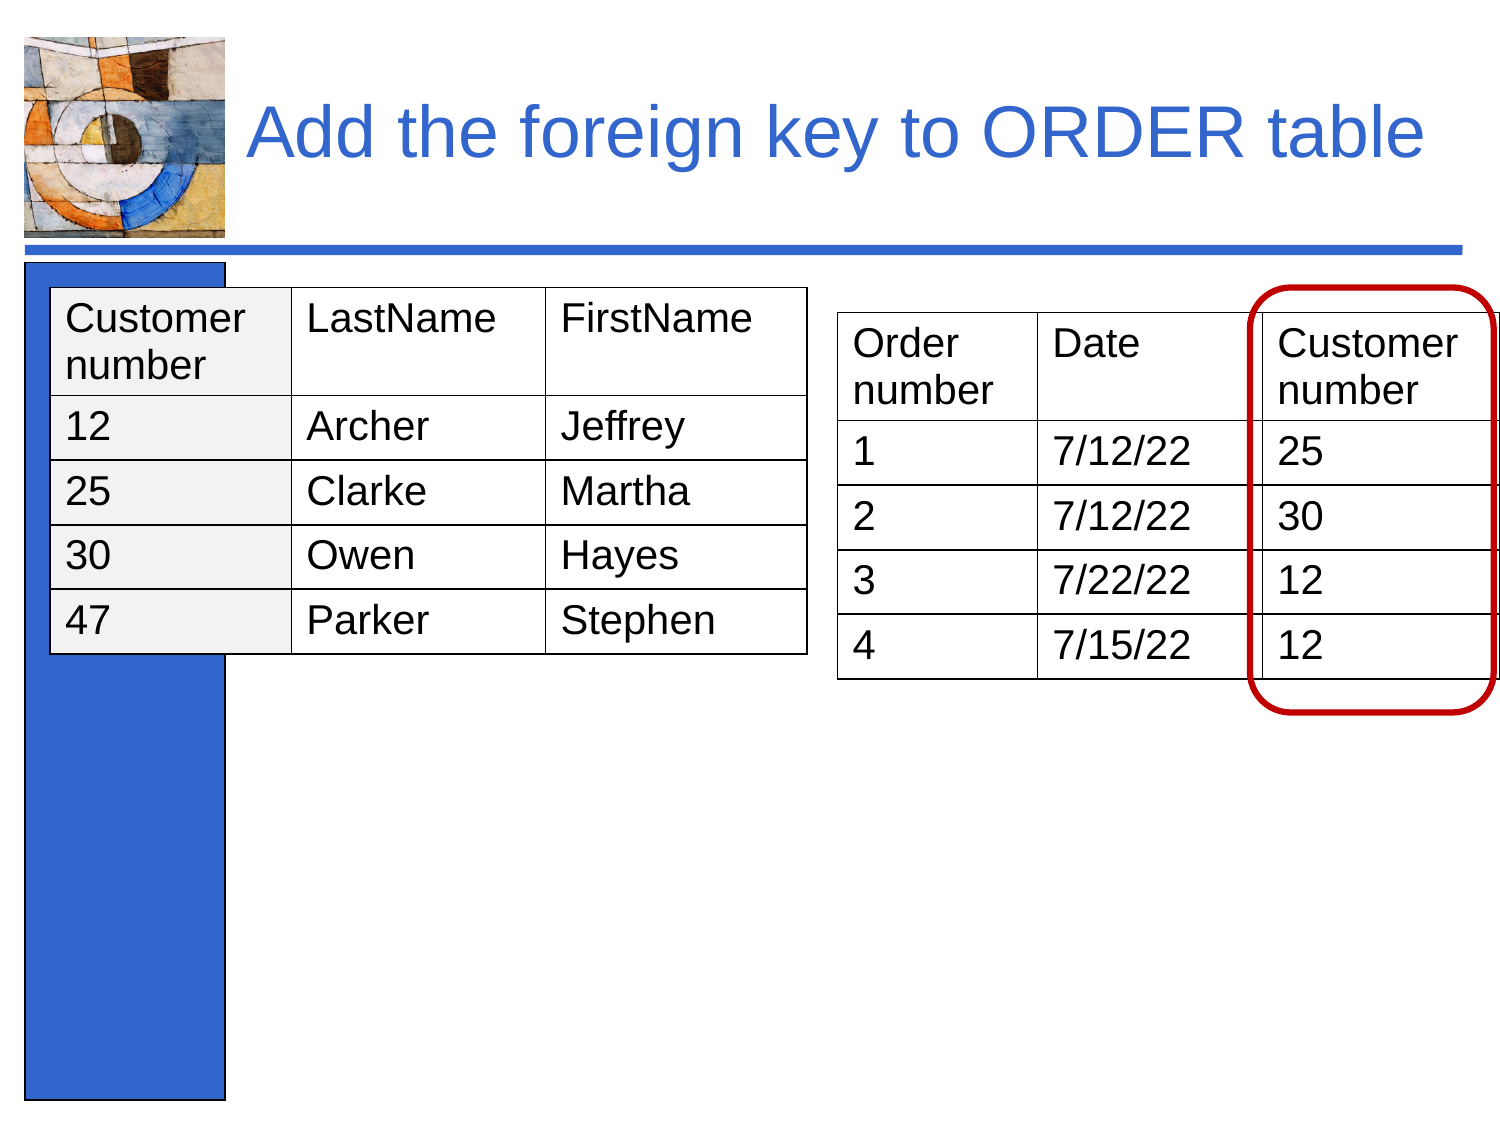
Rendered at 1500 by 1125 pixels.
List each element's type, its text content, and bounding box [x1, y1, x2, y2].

table_cell 25 [51, 461, 291, 524]
table_cell Clarke [292, 461, 545, 524]
table_cell 7/12/22 [1038, 421, 1247, 484]
table_cell Owen [292, 526, 545, 588]
table_cell Archer [292, 396, 545, 459]
table_cell 2 [838, 486, 1037, 549]
text_box [1247, 285, 1496, 715]
table_header FirstName [546, 288, 806, 395]
table_cell 7/12/22 [1038, 486, 1247, 549]
table_cell 47 [51, 590, 291, 653]
table_cell Hayes [546, 526, 806, 588]
table_header Date [1038, 313, 1250, 420]
table_cell 7/15/22 [1038, 615, 1248, 678]
table_cell Parker [292, 590, 545, 653]
table_header Customer number [51, 288, 291, 395]
title Add the foreign key to ORDER table [180, 49, 1494, 207]
table_cell Stephen [546, 590, 806, 653]
table_header Order number [838, 313, 1037, 420]
table_cell Jeffrey [546, 396, 806, 459]
table_cell 3 [838, 551, 1037, 613]
table_cell 4 [838, 615, 1037, 678]
table_cell Martha [546, 461, 806, 524]
table_header Customer number [1494, 313, 1499, 420]
table_cell 7/22/22 [1038, 551, 1247, 613]
picture [24, 37, 225, 238]
table_header LastName [292, 288, 545, 395]
table_cell 12 [51, 396, 291, 459]
table_cell 1 [838, 421, 1037, 484]
table_cell 30 [51, 526, 291, 588]
